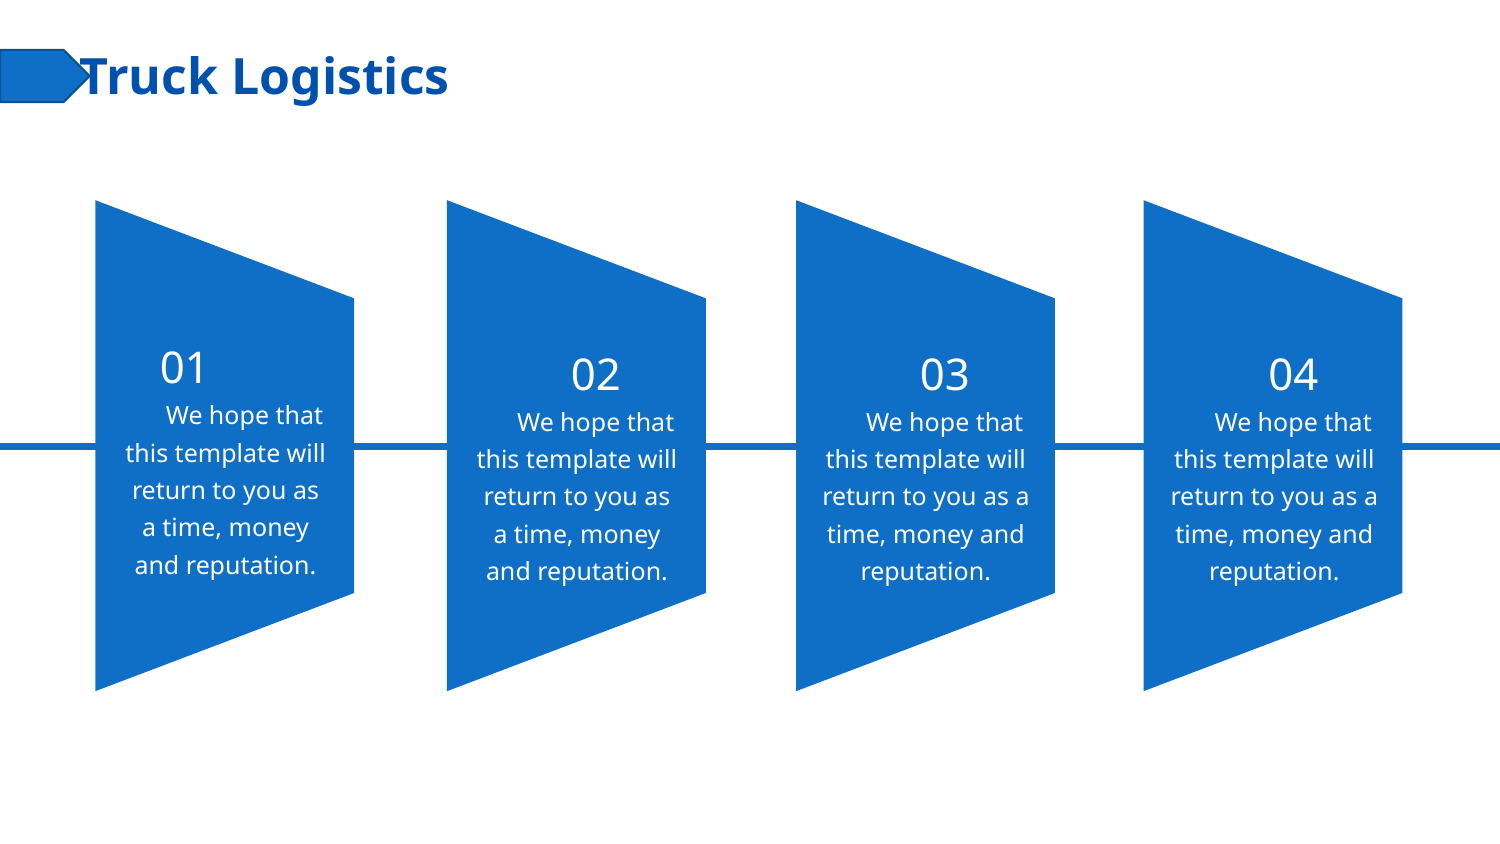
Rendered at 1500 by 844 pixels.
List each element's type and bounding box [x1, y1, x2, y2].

text_box [1143, 200, 1403, 692]
text_box [95, 200, 355, 692]
text_box [796, 200, 1055, 692]
text_box [446, 200, 706, 692]
